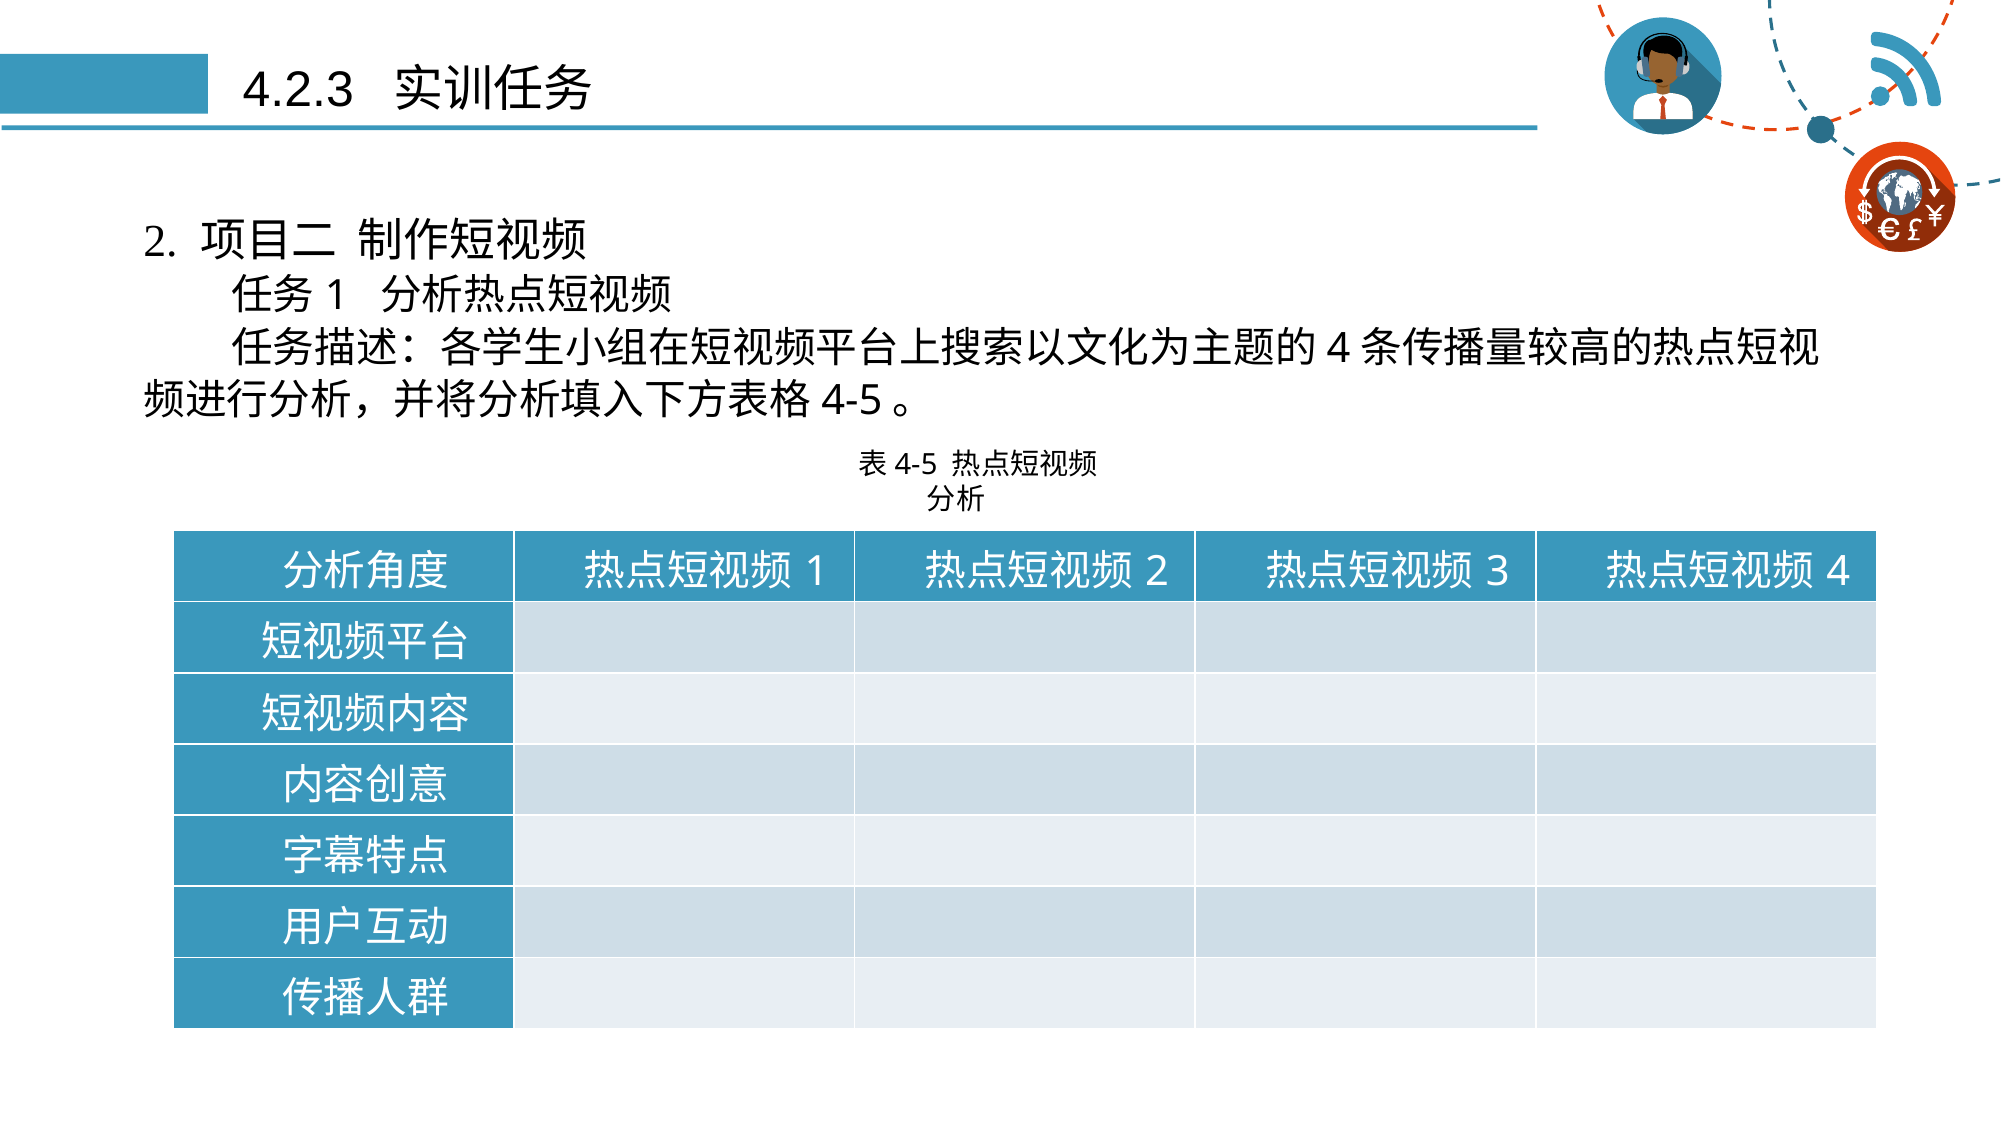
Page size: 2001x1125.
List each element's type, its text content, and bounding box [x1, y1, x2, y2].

table_cell [515, 887, 854, 957]
table_cell [515, 745, 854, 814]
table_cell [1537, 958, 1876, 1028]
table_cell [855, 674, 1194, 743]
table_cell [1537, 745, 1876, 814]
table_cell [1537, 887, 1876, 957]
table_cell 字幕特点 [174, 816, 513, 885]
table_cell [1537, 816, 1876, 885]
table_cell [1196, 958, 1535, 1028]
table_cell [515, 602, 854, 672]
table_cell 传播人群 [174, 958, 513, 1028]
table_cell [1196, 887, 1535, 957]
table_cell [1537, 674, 1876, 743]
table_cell [1196, 816, 1535, 885]
table_cell [855, 958, 1194, 1028]
table_cell 用户互动 [174, 887, 513, 957]
table_cell [515, 958, 854, 1028]
table_header 热点短视频2 [855, 531, 1194, 601]
table_cell [1196, 674, 1535, 743]
table_cell [1196, 745, 1535, 814]
table_cell 内容创意 [174, 745, 513, 814]
table_cell 短视频内容 [174, 674, 513, 743]
table_cell [1196, 602, 1535, 672]
table_cell [855, 887, 1194, 957]
table_cell [1537, 602, 1876, 672]
table_header 热点短视频1 [515, 531, 854, 601]
table_cell [515, 816, 854, 885]
text_box 表4-5 热点短视频分析 [791, 455, 1121, 530]
table_header 热点短视频4 [1537, 531, 1876, 601]
table_cell [515, 674, 854, 743]
table_cell 短视频平台 [174, 602, 513, 672]
table_cell [855, 816, 1194, 885]
table_header 热点短视频3 [1196, 531, 1535, 601]
table_cell [855, 602, 1194, 672]
table_header 分析角度 [174, 531, 513, 601]
table_cell [855, 745, 1194, 814]
list 2. 项目二 制作短视频 任务1 分析热点短视频 任务描述：各学生小组在短视频平台上搜索以文化为主题的4条传播量较高的热点短视频进行分析，并将分析填入下方表格4-5。 [123, 173, 1863, 1022]
title 4.2.3 实训任务 [222, 55, 1863, 127]
